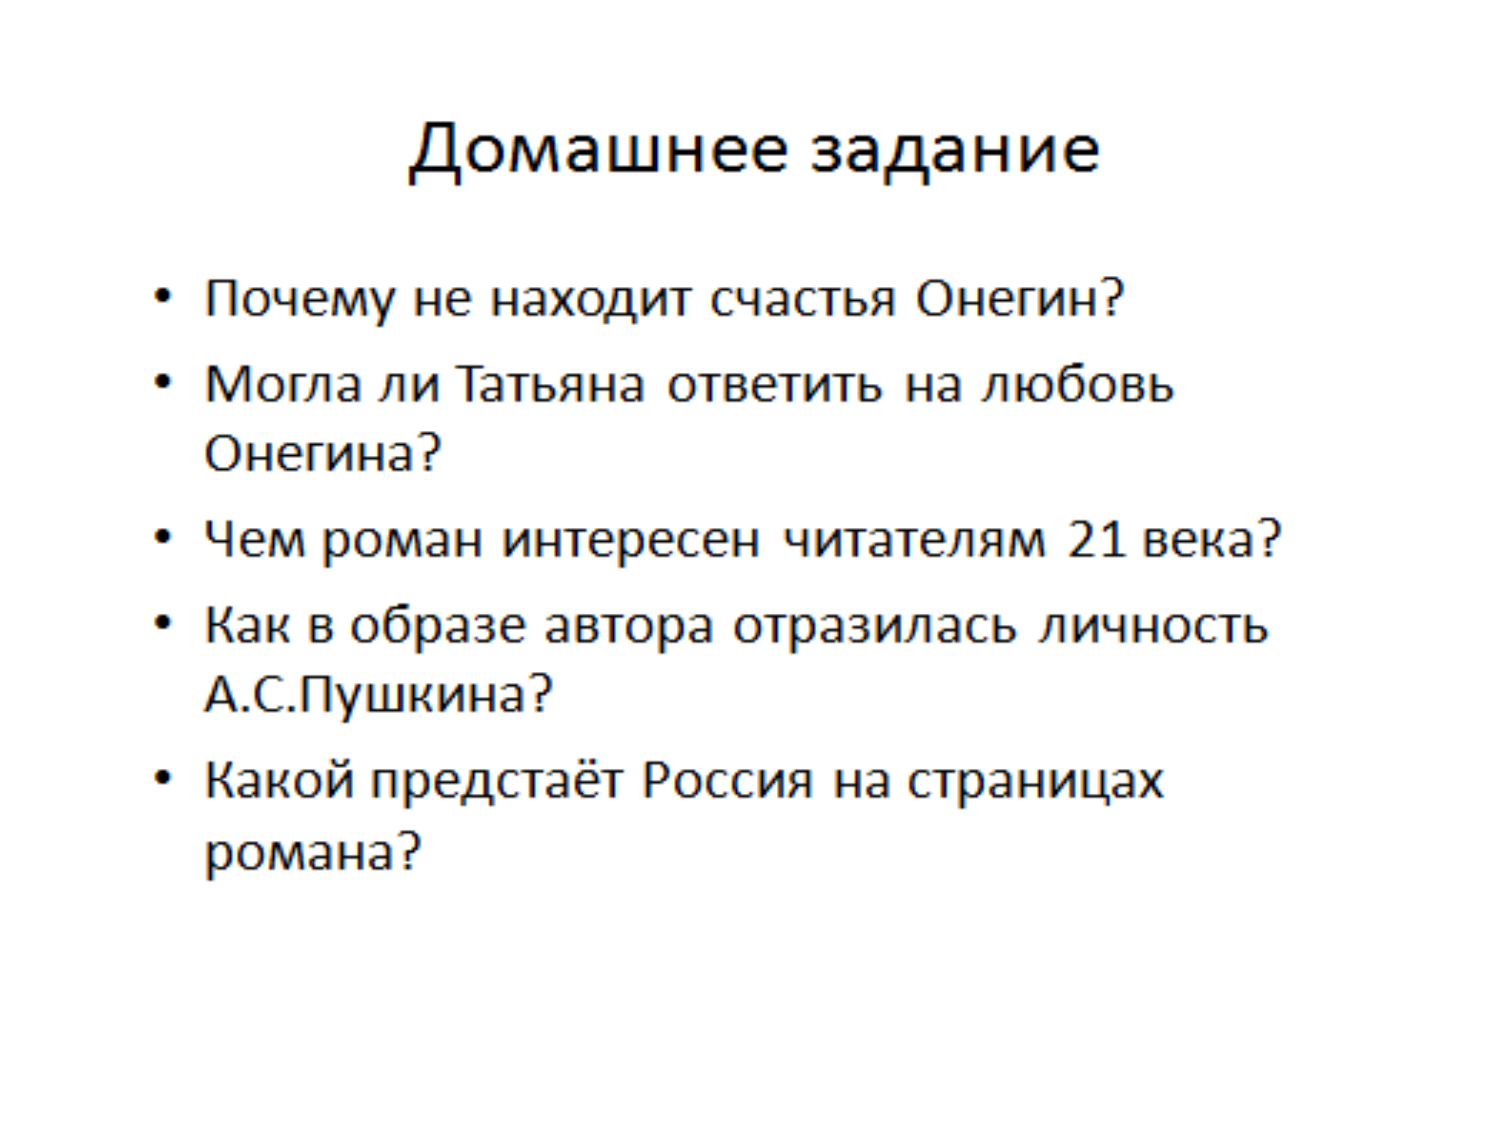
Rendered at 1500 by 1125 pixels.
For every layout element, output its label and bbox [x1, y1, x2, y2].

picture [70, 23, 1442, 1020]
